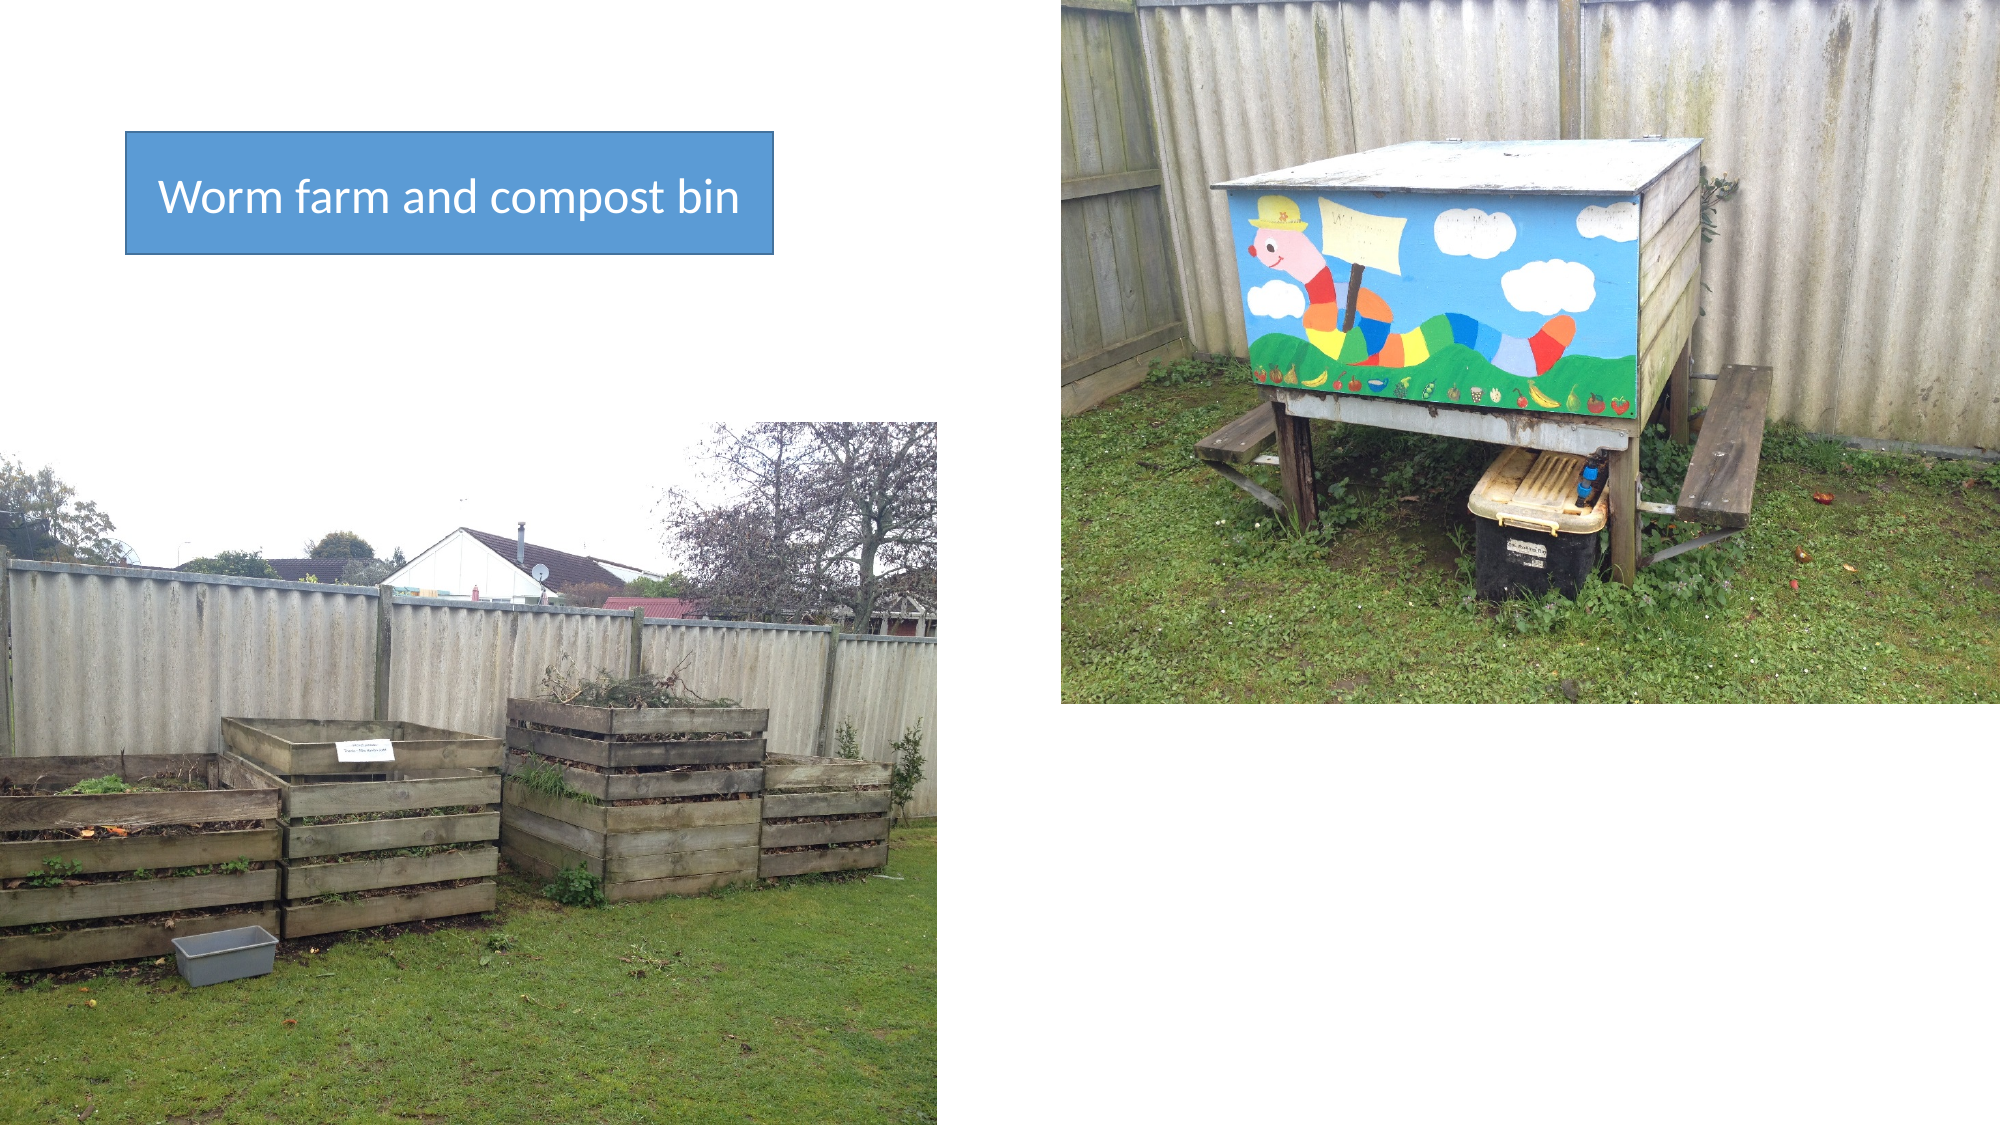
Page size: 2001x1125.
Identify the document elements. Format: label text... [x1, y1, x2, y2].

text_box Worm farm and compost bin [125, 131, 774, 255]
picture [0, 422, 937, 1125]
picture [1061, 0, 2000, 704]
